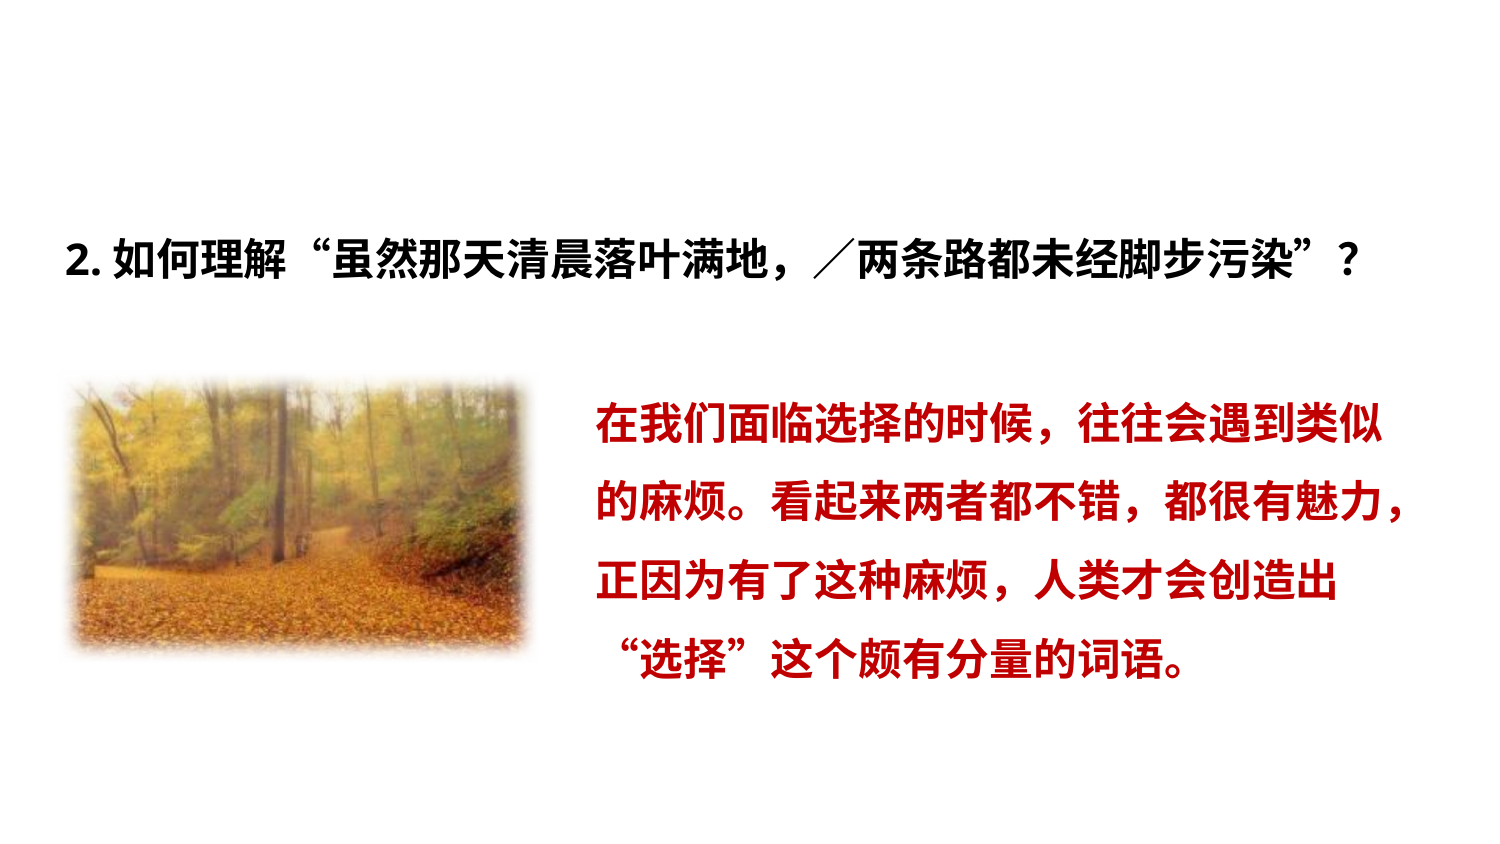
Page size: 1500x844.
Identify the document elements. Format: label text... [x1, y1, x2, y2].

picture [58, 370, 539, 664]
text_box 在我们面临选择的时候，往往会遇到类似的麻烦。看起来两者都不错，都很有魅力，正因为有了这种麻烦，人类才会创造出“选择”这个颇有分量的词语。 [584, 363, 1430, 716]
text_box 2.如何理解“虽然那天清晨落叶满地，／两条路都未经脚步污染”？ [53, 199, 1439, 270]
